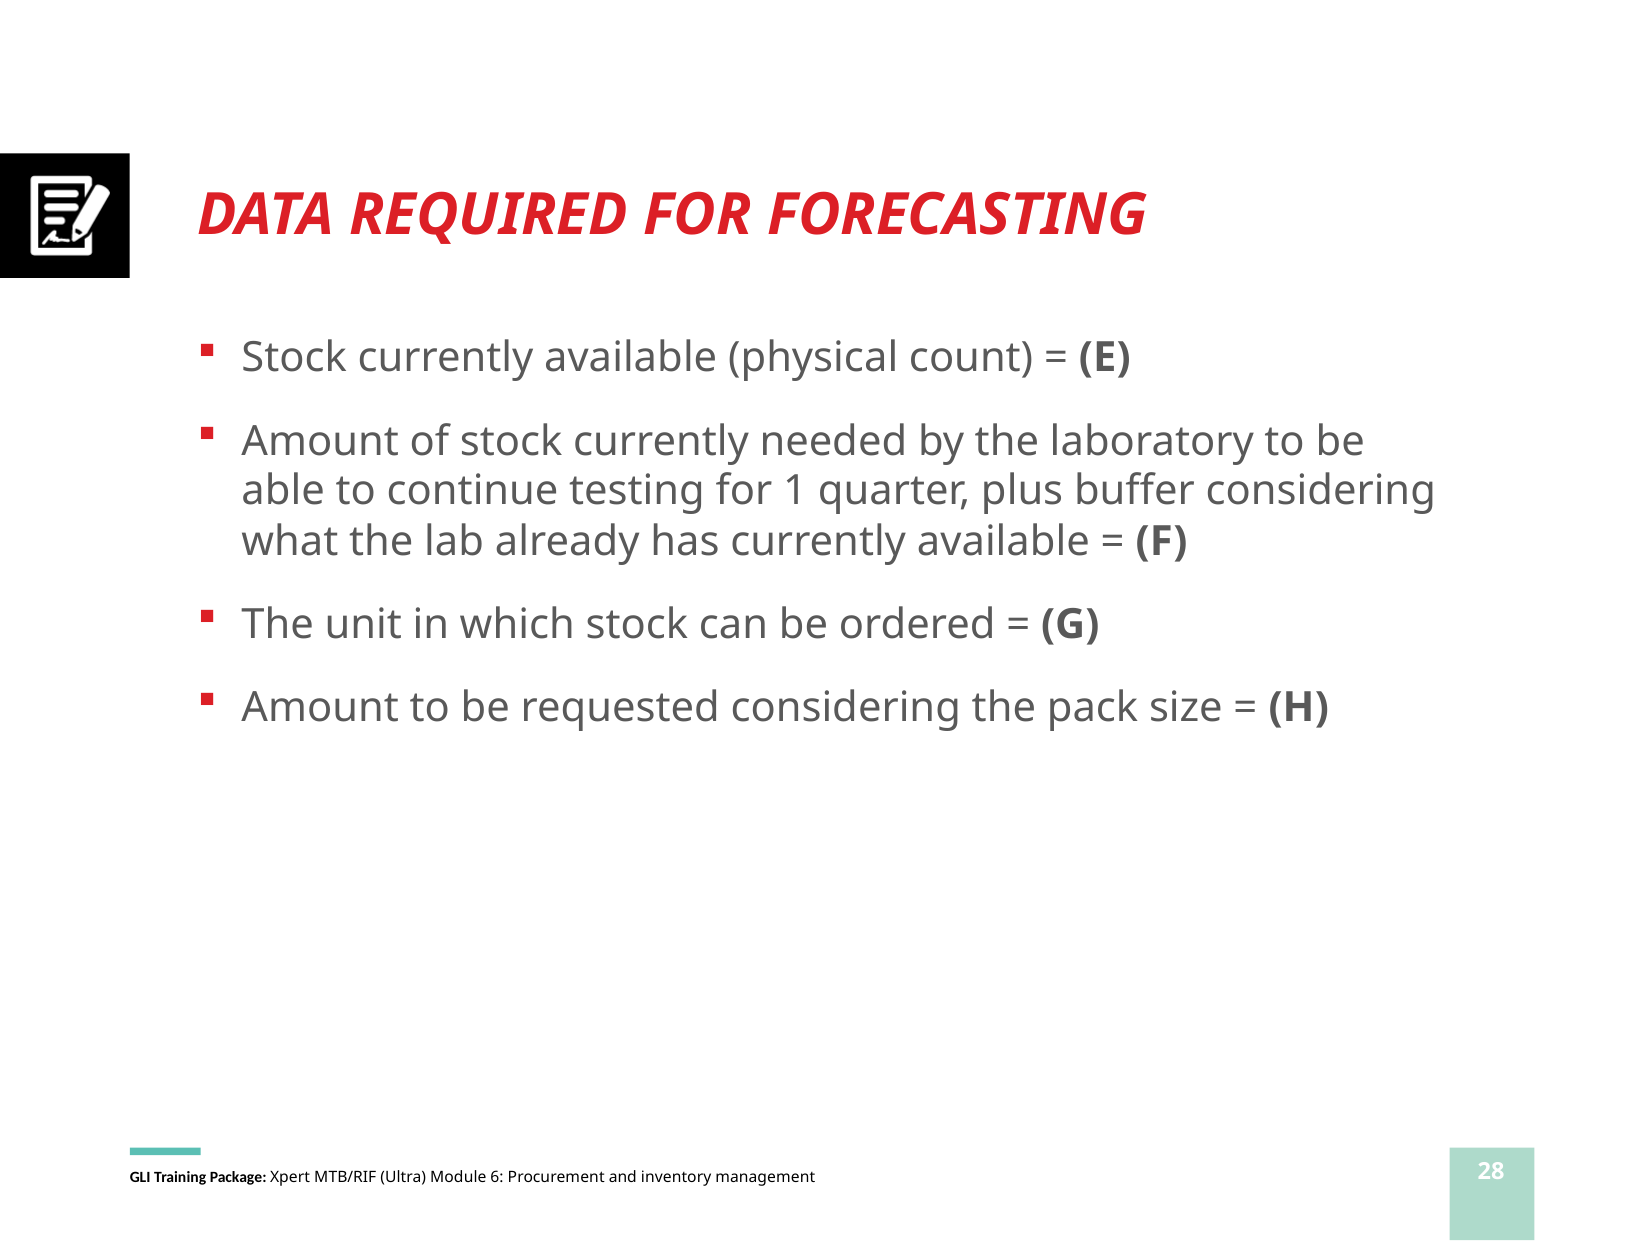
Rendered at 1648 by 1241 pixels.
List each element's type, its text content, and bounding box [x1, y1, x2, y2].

list Stock currently available (physical count) = (E) Amount of stock currently needed by the laboratory to be able to continue testing for 1 quarter, plus buffer considering what the lab already has currently available = (F) The unit in which stock can be ordered = (G) Amount to be requested considering the pack size = (H) [197, 330, 1450, 1087]
title DATA REQUIRED FOR FORECASTING [197, 153, 1450, 278]
picture [12, 158, 122, 270]
